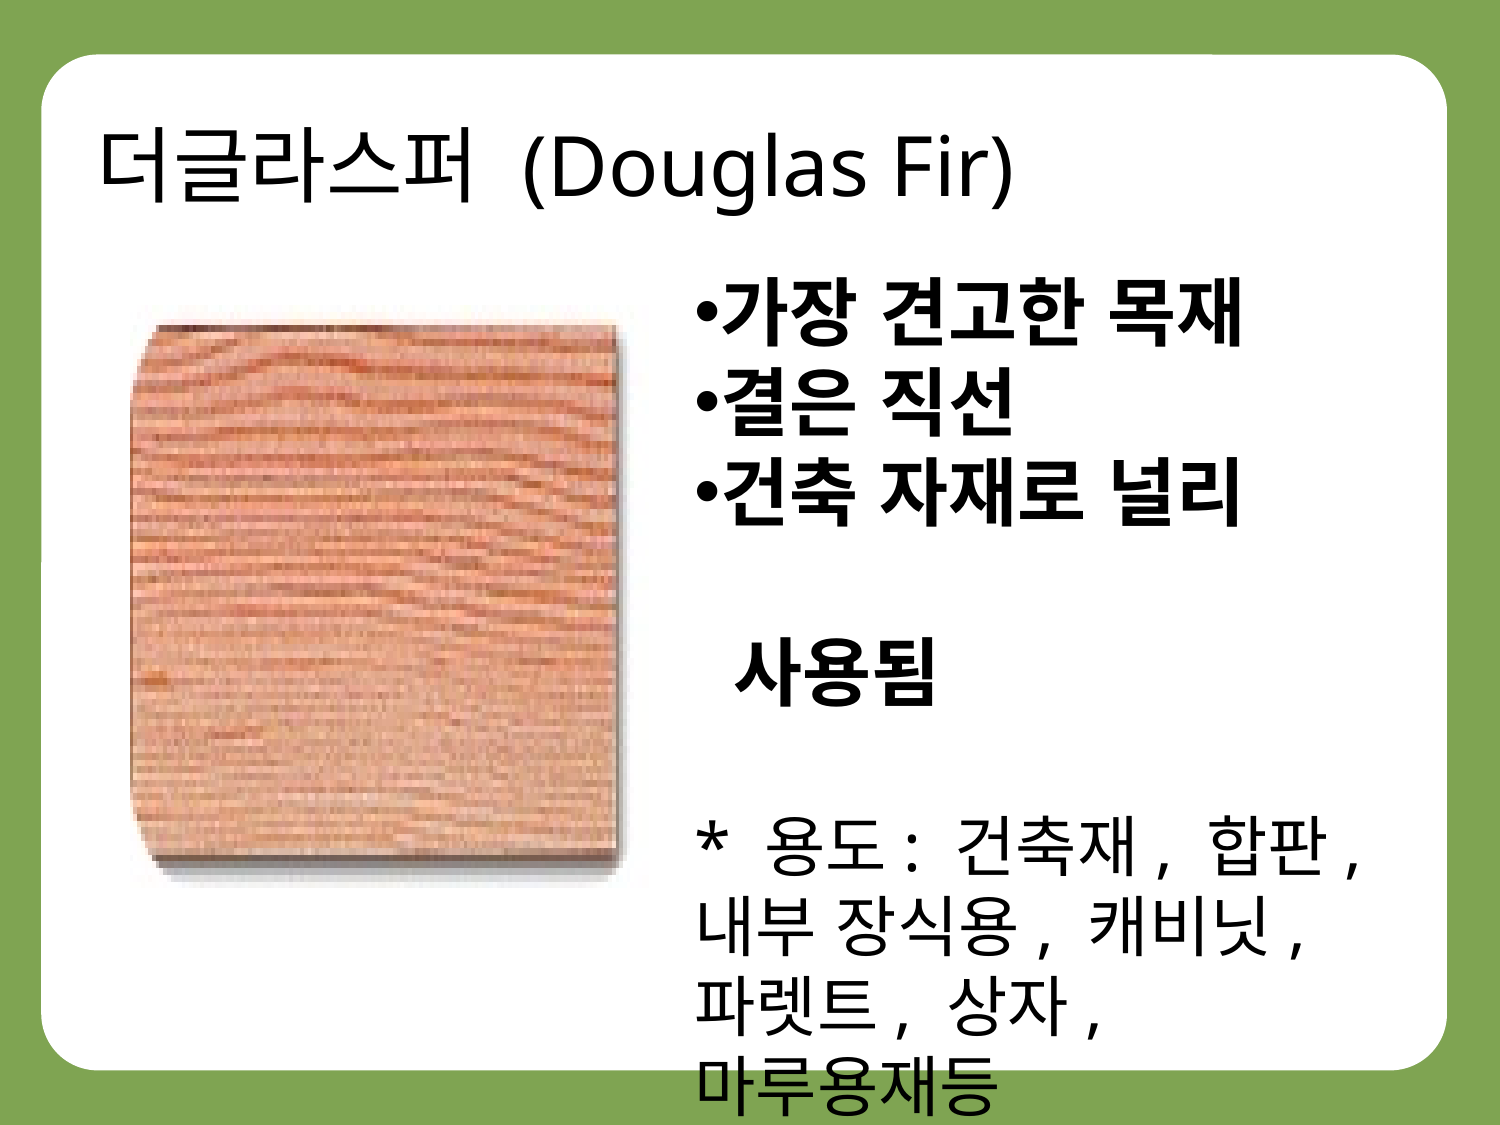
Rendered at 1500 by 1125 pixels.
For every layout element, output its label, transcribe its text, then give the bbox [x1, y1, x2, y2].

text_box 가장 견고한 목재 결은 직선 건축 자재로 널리 사용됨 * 용도: 건축재, 합판, 내부 장식용, 캐비닛, 파렛트, 상자, 마루용재등 [679, 257, 1407, 1125]
picture [81, 292, 669, 950]
text_box [39, 52, 1450, 1073]
text_box 더글라스퍼 (Douglas Fir) [82, 105, 1114, 221]
